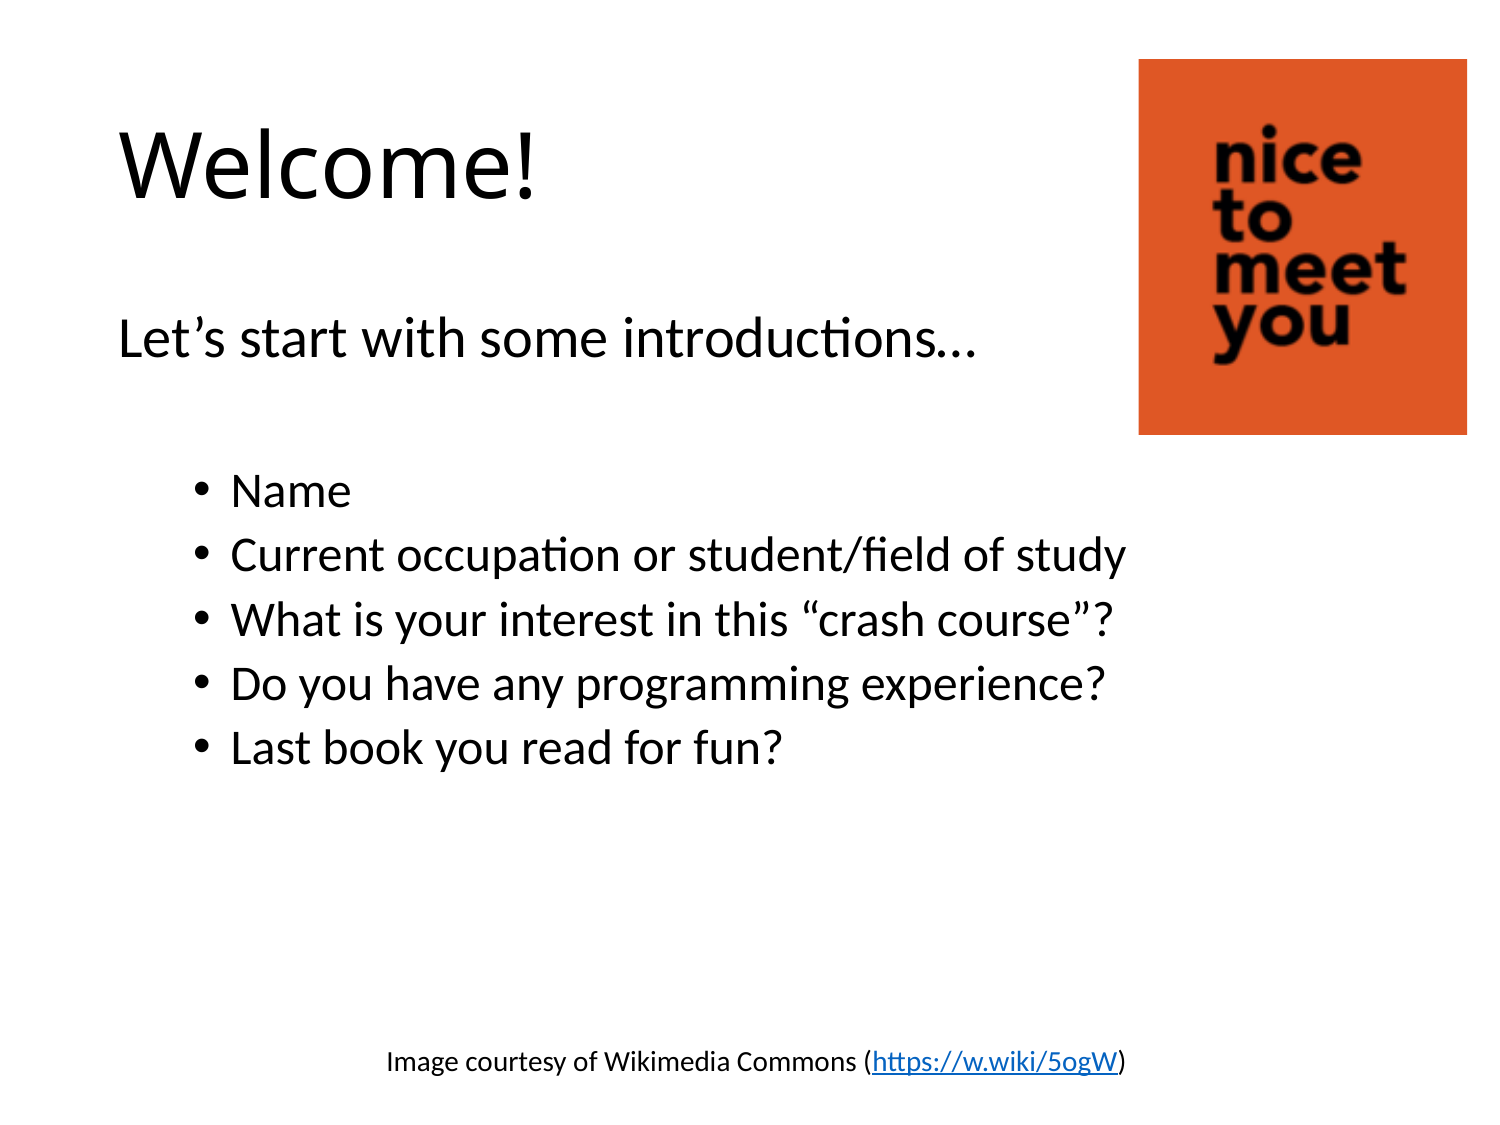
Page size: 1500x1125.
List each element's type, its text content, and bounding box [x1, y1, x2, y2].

title Welcome! [103, 59, 1138, 278]
list Let’s start with some introductions… Name Current occupation or student/field of study What is your interest in this “crash course”? Do you have any programming experience? Last book you read for fun? [103, 299, 1397, 1014]
text_box Image courtesy of Wikimedia Commons (https://w.wiki/5ogW) [371, 1034, 1142, 1085]
picture [1138, 59, 1468, 435]
